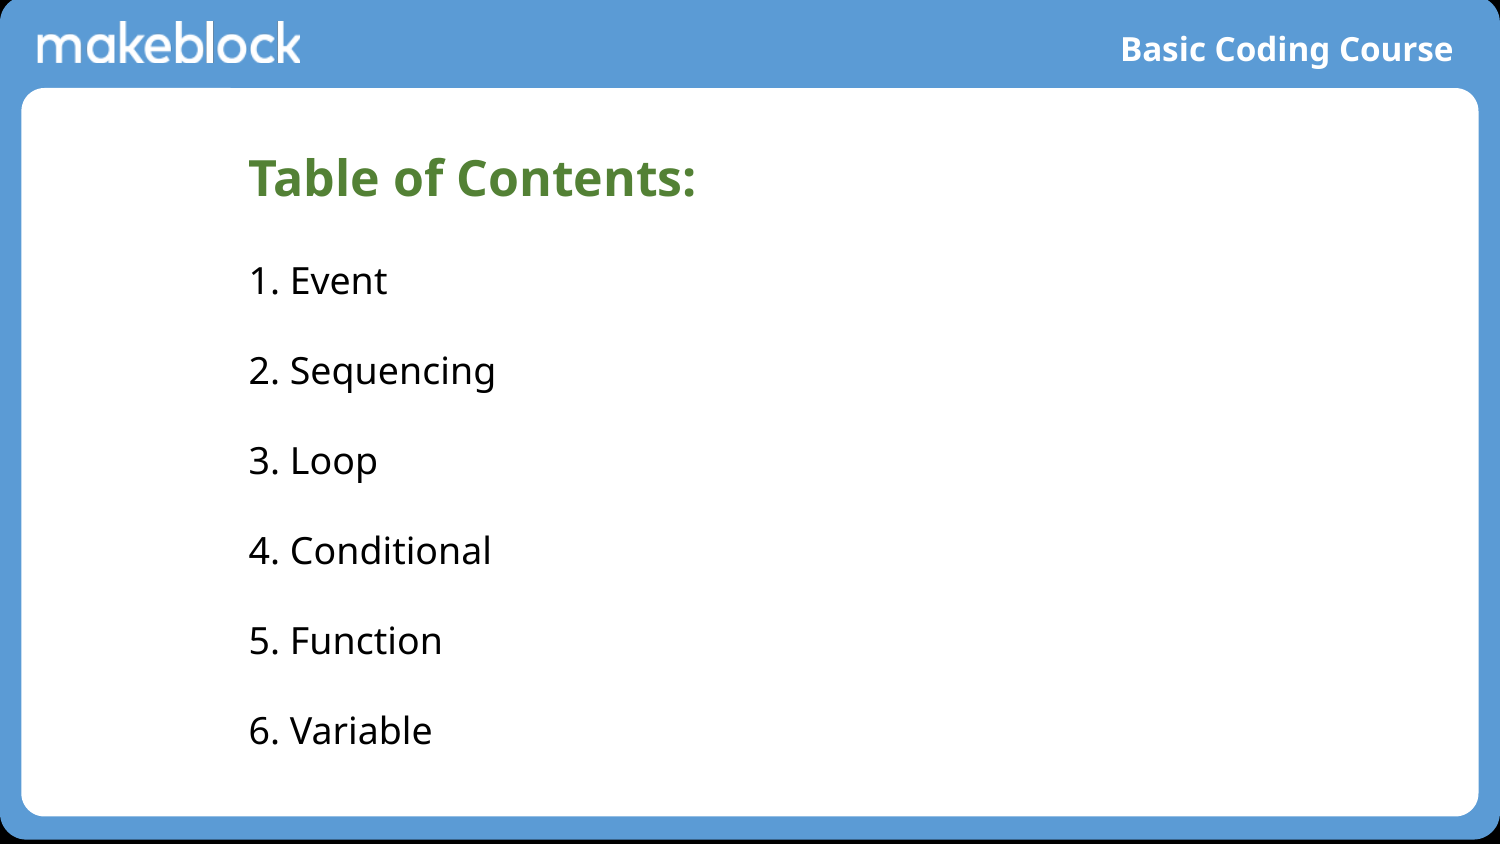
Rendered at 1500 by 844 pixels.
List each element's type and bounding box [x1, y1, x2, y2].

text_box [0, 0, 1500, 840]
